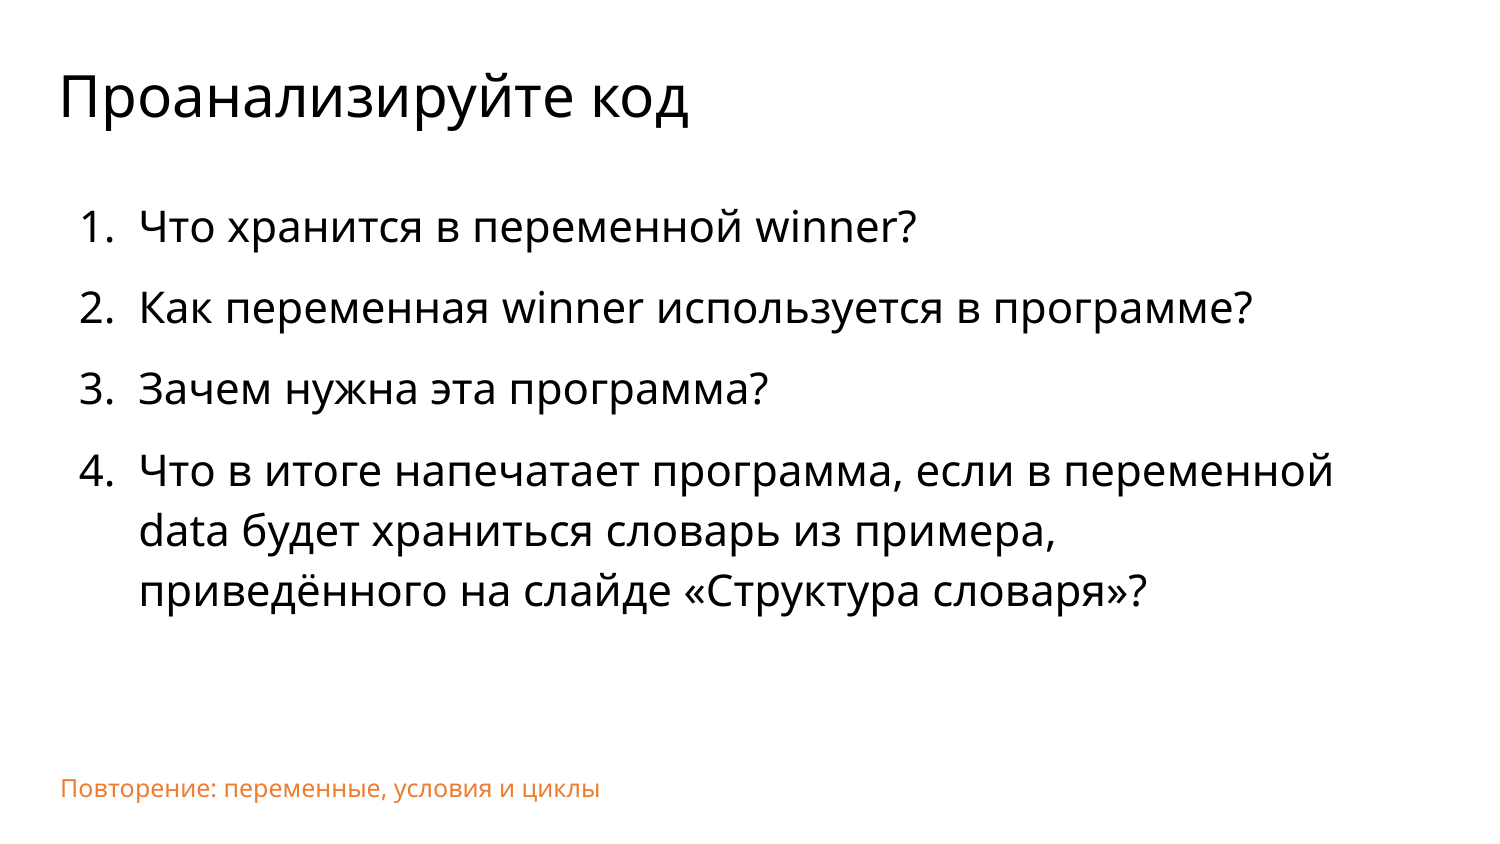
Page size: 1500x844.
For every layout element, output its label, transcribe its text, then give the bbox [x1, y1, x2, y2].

subtitle Повторение: переменные, условия и циклы [60, 767, 1233, 813]
text_box Проанализируйте код [58, 58, 1441, 196]
text_box Что хранится в переменной winner? Как переменная winner используется в программе? Зачем нужна эта программа? Что в итоге напечатает программа, если в переменной data будет храниться словарь из примера, приведённого на слайде «Структура словаря»? [63, 190, 1378, 695]
